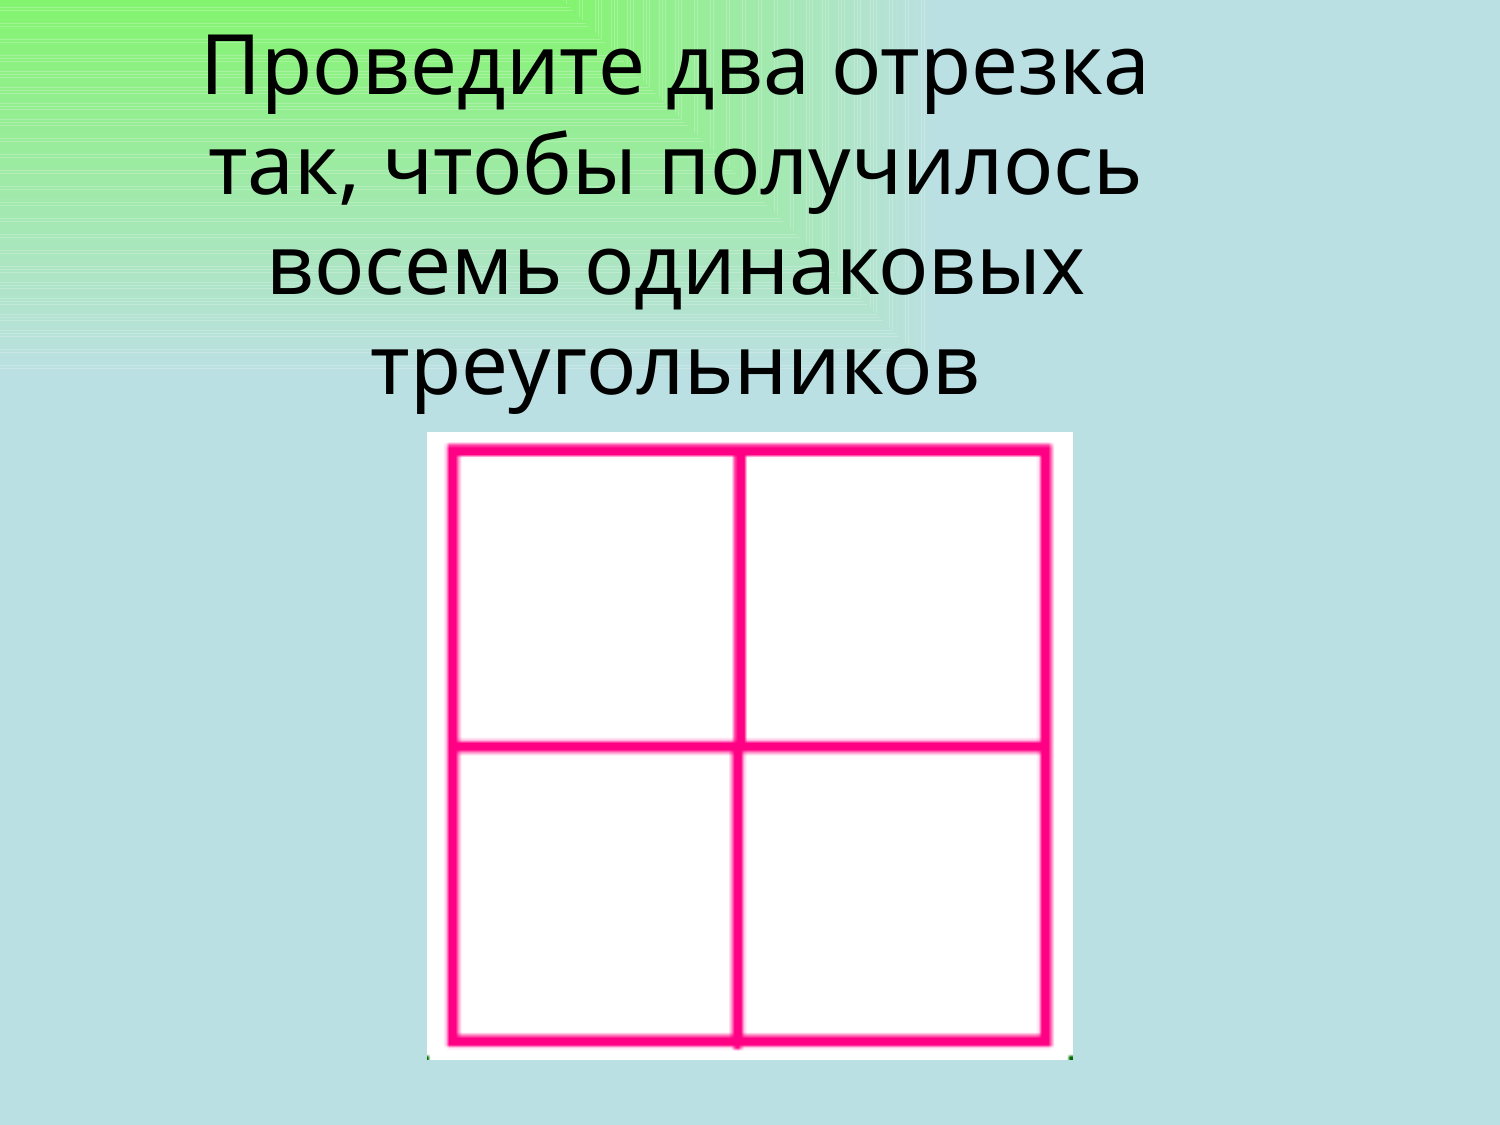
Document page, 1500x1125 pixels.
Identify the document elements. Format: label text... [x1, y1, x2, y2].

picture [427, 432, 1073, 1060]
title Проведите два отрезка так, чтобы получилось восемь одинаковых треугольников [112, 24, 1240, 398]
